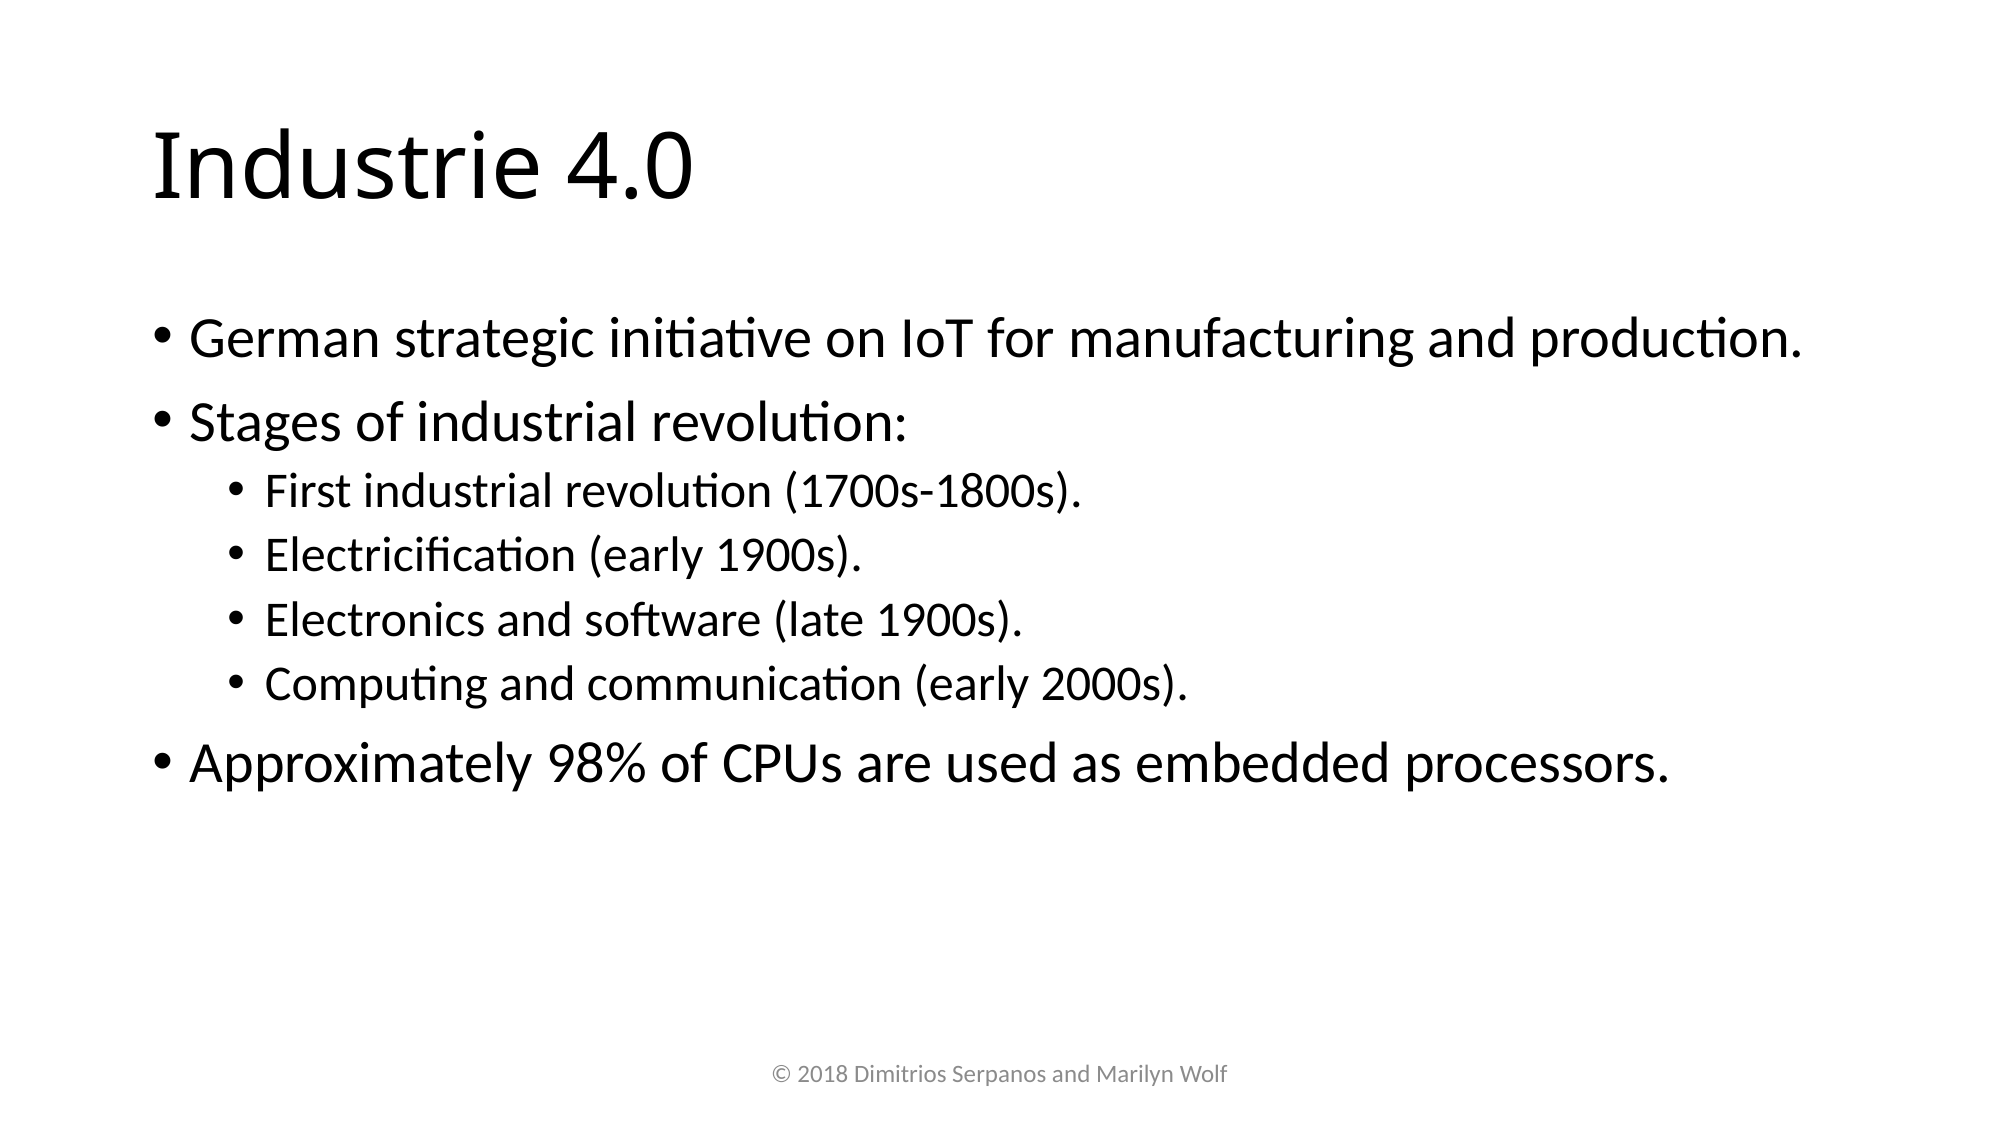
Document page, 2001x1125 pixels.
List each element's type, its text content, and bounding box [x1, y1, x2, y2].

list German strategic initiative on IoT for manufacturing and production. Stages of industrial revolution: First industrial revolution (1700s-1800s). Electricification (early 1900s). Electronics and software (late 1900s). Computing and communication (early 2000s). Approximately 98% of CPUs are used as embedded processors. [137, 299, 1863, 1014]
footer © 2018 Dimitrios Serpanos and Marilyn Wolf [662, 1042, 1338, 1103]
title Industrie 4.0 [137, 59, 1863, 278]
